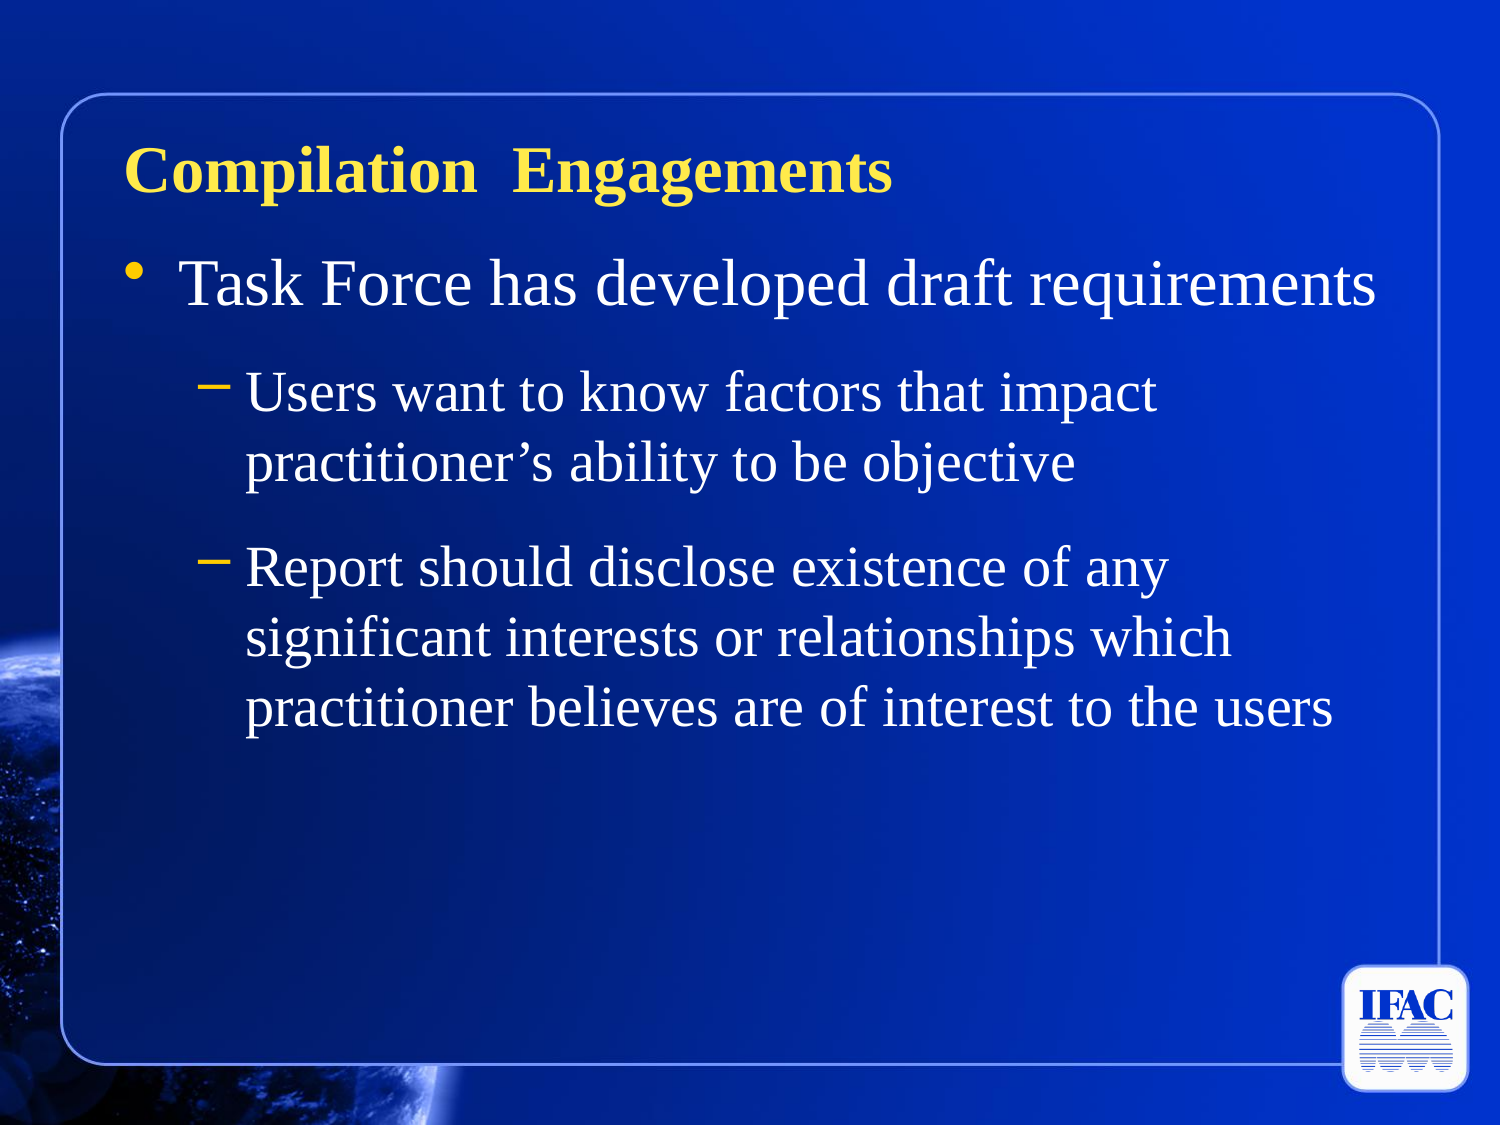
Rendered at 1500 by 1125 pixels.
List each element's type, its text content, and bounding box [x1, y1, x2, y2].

list Task Force has developed draft requirements Users want to know factors that impact practitioner’s ability to be objective Report should disclose existence of any significant interests or relationships which practitioner believes are of interest to the users [107, 230, 1411, 1048]
picture [0, 0, 1500, 1125]
list Compilation Engagements [107, 118, 1411, 215]
